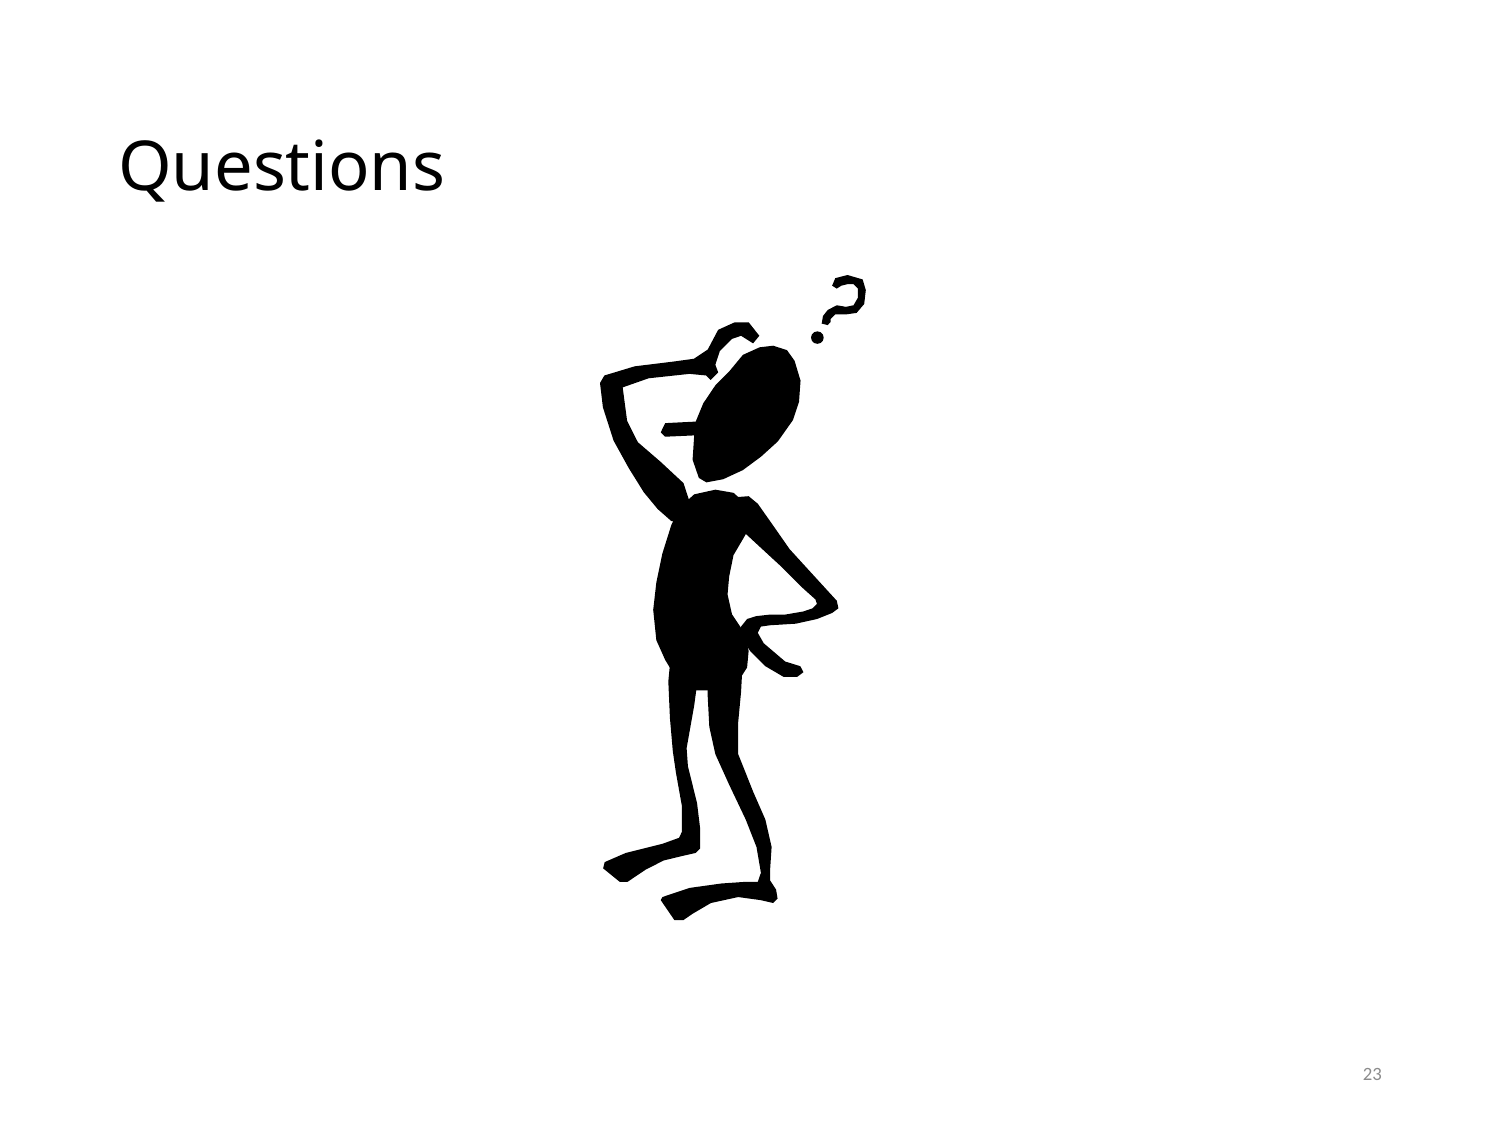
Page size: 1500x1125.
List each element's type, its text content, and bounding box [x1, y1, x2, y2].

picture [599, 274, 867, 921]
title Questions [103, 59, 1397, 278]
slide_number 23 [1059, 1042, 1397, 1103]
